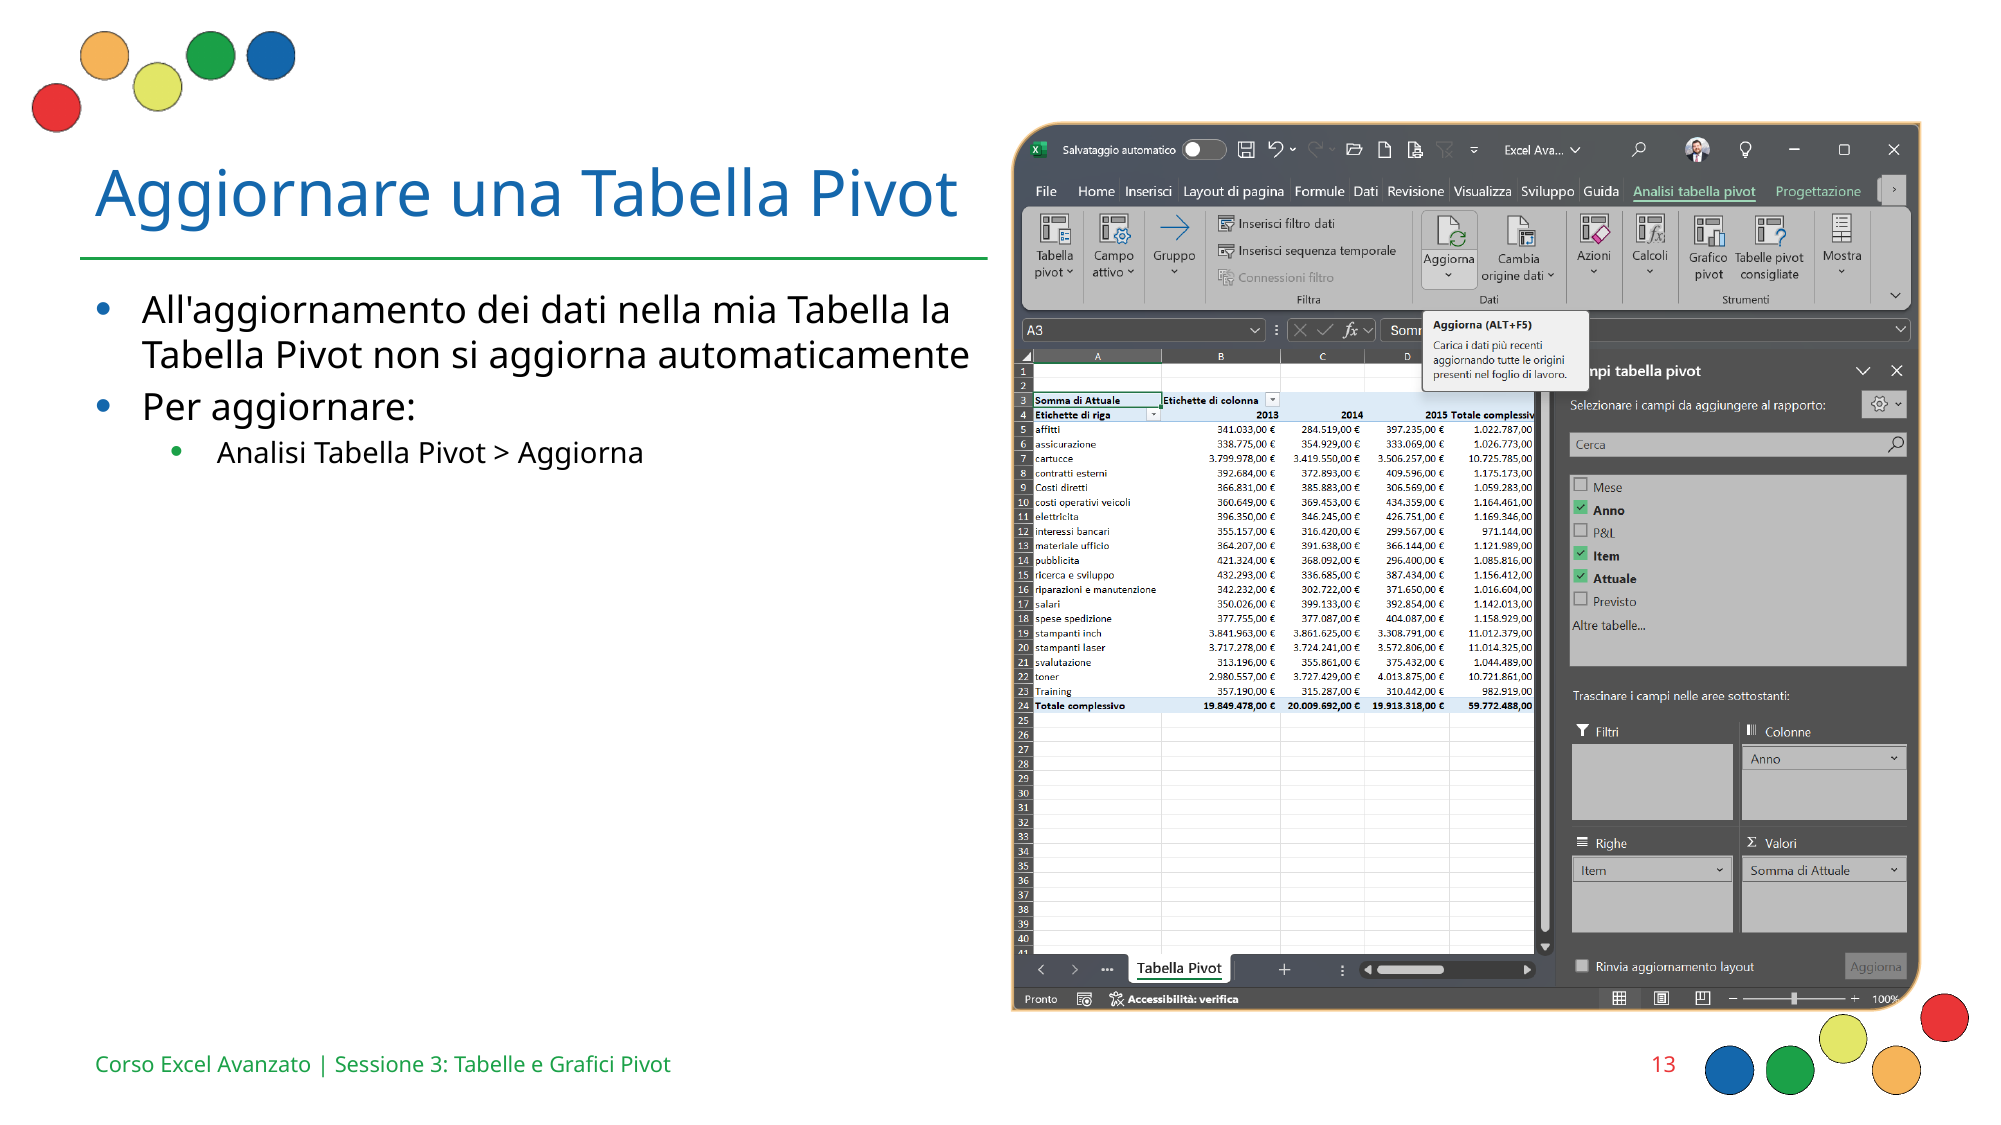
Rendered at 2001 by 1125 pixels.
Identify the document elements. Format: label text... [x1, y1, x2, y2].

footer Corso Excel Avanzato | Sessione 3: Tabelle e Grafici Pivot [80, 1035, 1571, 1096]
title Aggiornare una Tabella Pivot [80, 123, 988, 259]
picture [1012, 122, 1971, 1096]
picture [29, 30, 295, 135]
slide_number 13 [1583, 1035, 1692, 1096]
list All'aggiornamento dei dati nella mia Tabella la Tabella Pivot non si aggiorna automaticamente Per aggiornare: Analisi Tabella Pivot > Aggiorna [80, 278, 988, 1011]
